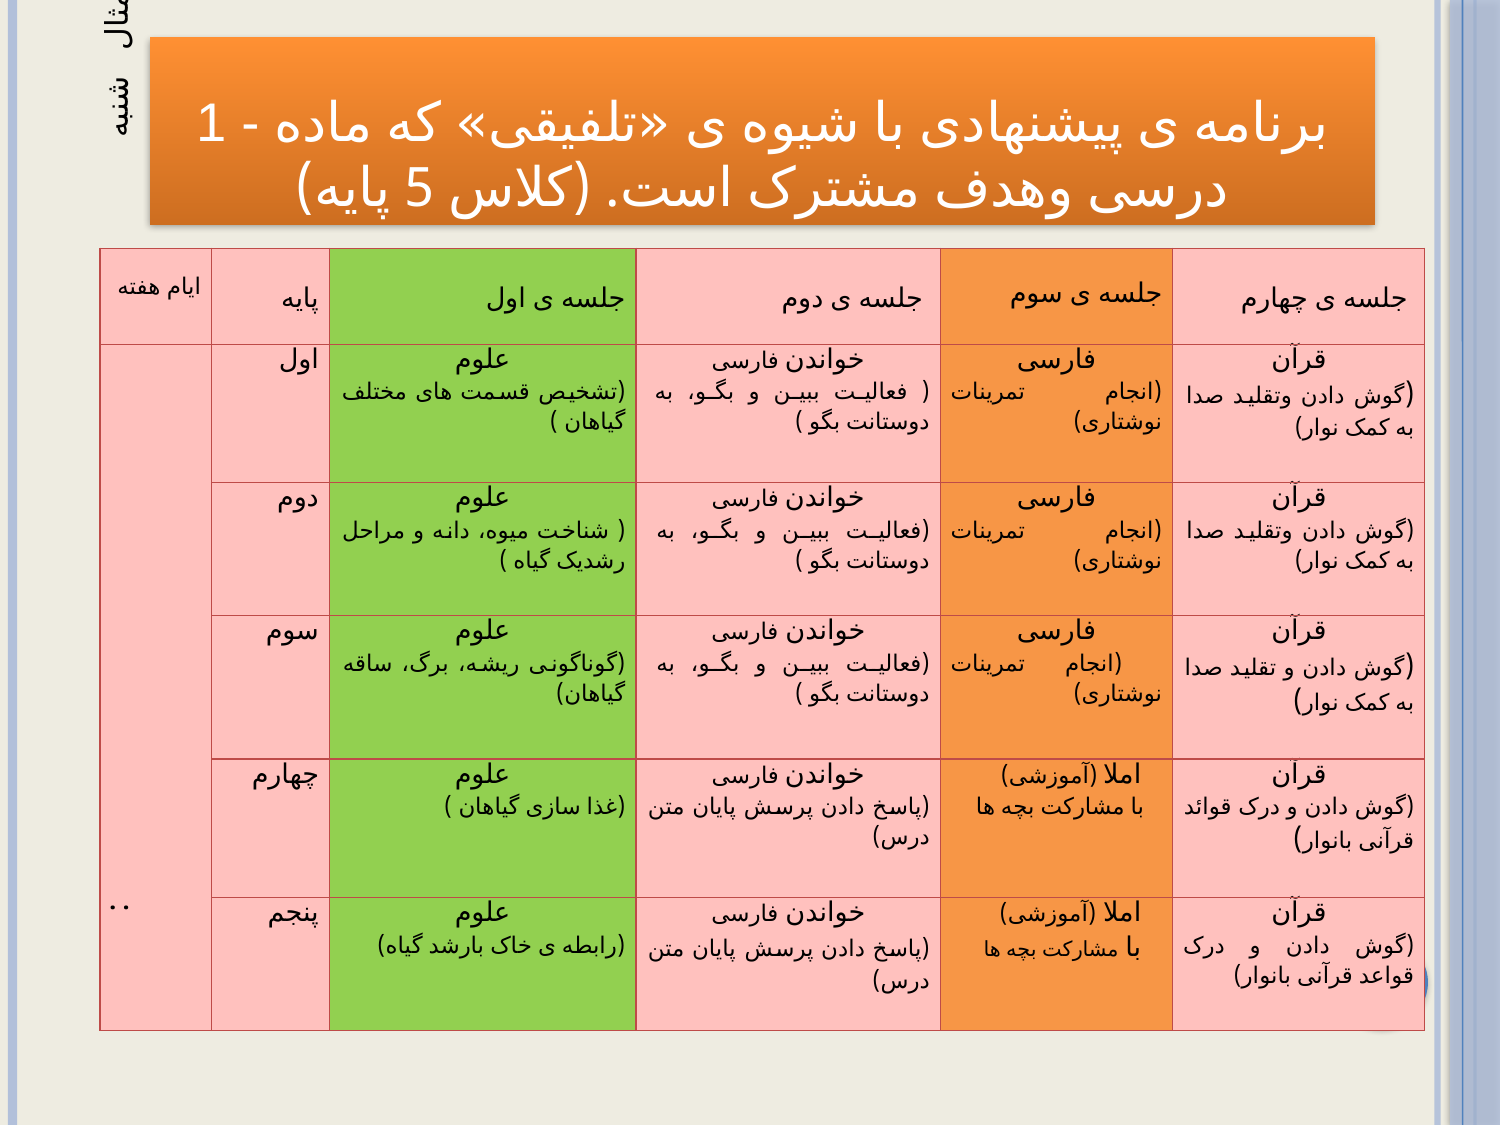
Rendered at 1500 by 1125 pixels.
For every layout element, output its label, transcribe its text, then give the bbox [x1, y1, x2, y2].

table_cell قرآن (گوش دادن وتقلید صدا به کمک نوار) [1173, 483, 1424, 615]
table_header جلسه ی اول [330, 249, 635, 344]
table_cell املا (آموزشی) با مشارکت بچه ها [941, 760, 1172, 897]
table_cell خواندن فارسی (پاسخ دادن پرسش پایان متن درس) [637, 898, 940, 1030]
table_cell قرآن (گوش دادن و درک قوائد قرآنی بانوار) [1173, 760, 1424, 897]
table_header جلسه ی چهارم [1173, 249, 1424, 344]
table_cell فارسی (انجام تمرینات نوشتاری) [941, 616, 1172, 758]
table_cell پنجم [212, 898, 329, 1030]
table_cell علوم ( شناخت میوه، دانه و مراحل رشدیک گیاه ) [330, 483, 635, 615]
table_cell یکی از روزهای هفته بطور مثال : شنبه [101, 345, 211, 1030]
table_header جلسه ی دوم [637, 249, 940, 344]
table_cell علوم (غذا سازی گیاهان ) [330, 760, 635, 897]
table_cell فارسی (انجام تمرینات نوشتاری) [941, 483, 1172, 615]
table_cell چهارم [212, 760, 329, 897]
table_cell قرآن (گوش دادن و درک قواعد قرآنی بانوار) [1173, 898, 1424, 1030]
table_cell اول [212, 345, 329, 482]
table_cell فارسی (انجام تمرینات نوشتاری) [941, 345, 1172, 482]
table_cell خواندن فارسی (فعالیت ببین و بگو، به دوستانت بگو ) [637, 483, 940, 615]
table_cell خواندن فارسی (فعالیت ببین و بگو، به دوستانت بگو ) [637, 616, 940, 758]
table_cell قرآن (گوش دادن و تقلید صدا به کمک نوار) [1173, 616, 1424, 758]
table_cell علوم (رابطه ی خاک بارشد گیاه) [330, 898, 635, 1030]
table_header پایه [212, 249, 329, 344]
table_cell قرآن (گوش دادن وتقلید صدا به کمک نوار) [1173, 345, 1424, 482]
table_header جلسه ی سوم [941, 249, 1172, 344]
table_cell سوم [212, 616, 329, 758]
table_cell املا (آموزشی) با مشارکت بچه ها [941, 898, 1172, 1030]
table_cell علوم (گوناگونی ریشه، برگ، ساقه گیاهان) [330, 616, 635, 758]
table_header ایام هفته [101, 249, 211, 344]
title 1 - برنامه ی پیشنهادی با شیوه ی «تلفیقی» که ماده درسی وهدف مشترک است. (کلاس 5 پایه) [150, 37, 1375, 225]
table_cell خواندن فارسی (پاسخ دادن پرسش پایان متن درس) [637, 760, 940, 897]
table_cell دوم [212, 483, 329, 615]
table_cell علوم (تشخیص قسمت های مختلف گیاهان ) [330, 345, 635, 482]
table_cell خواندن فارسی ( فعالیت ببین و بگو، به دوستانت بگو ) [637, 345, 940, 482]
